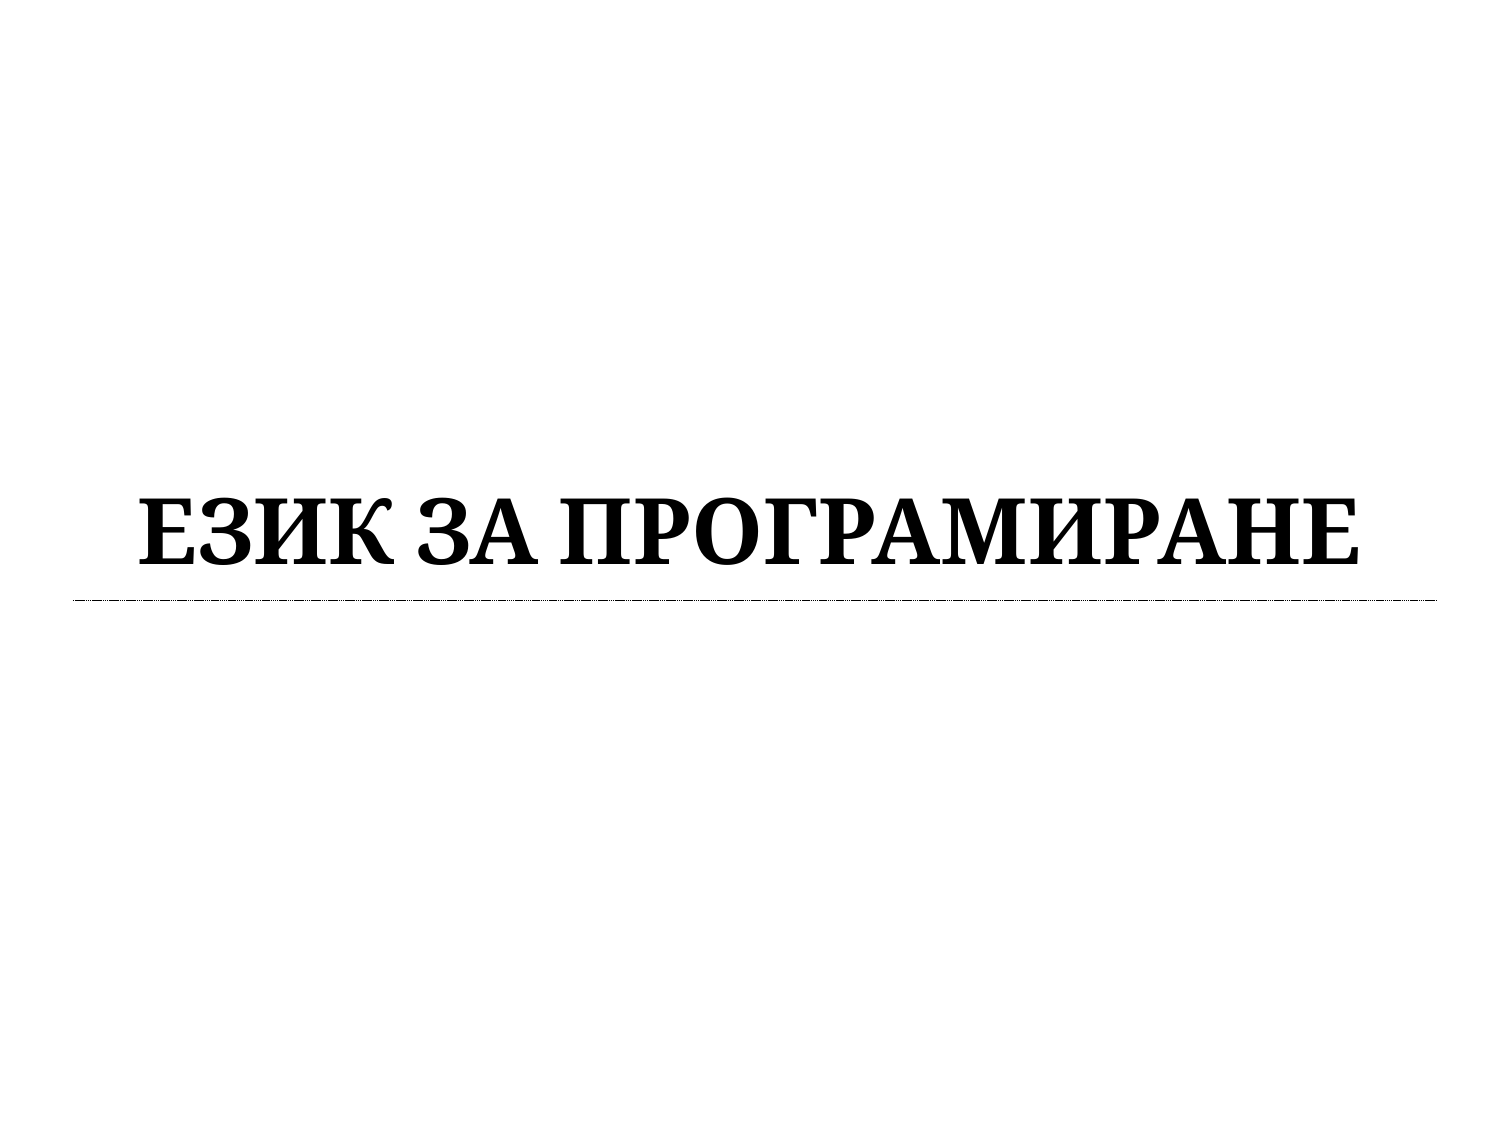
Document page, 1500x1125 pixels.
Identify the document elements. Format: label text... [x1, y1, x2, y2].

title Език за програмиране [0, 346, 1500, 594]
